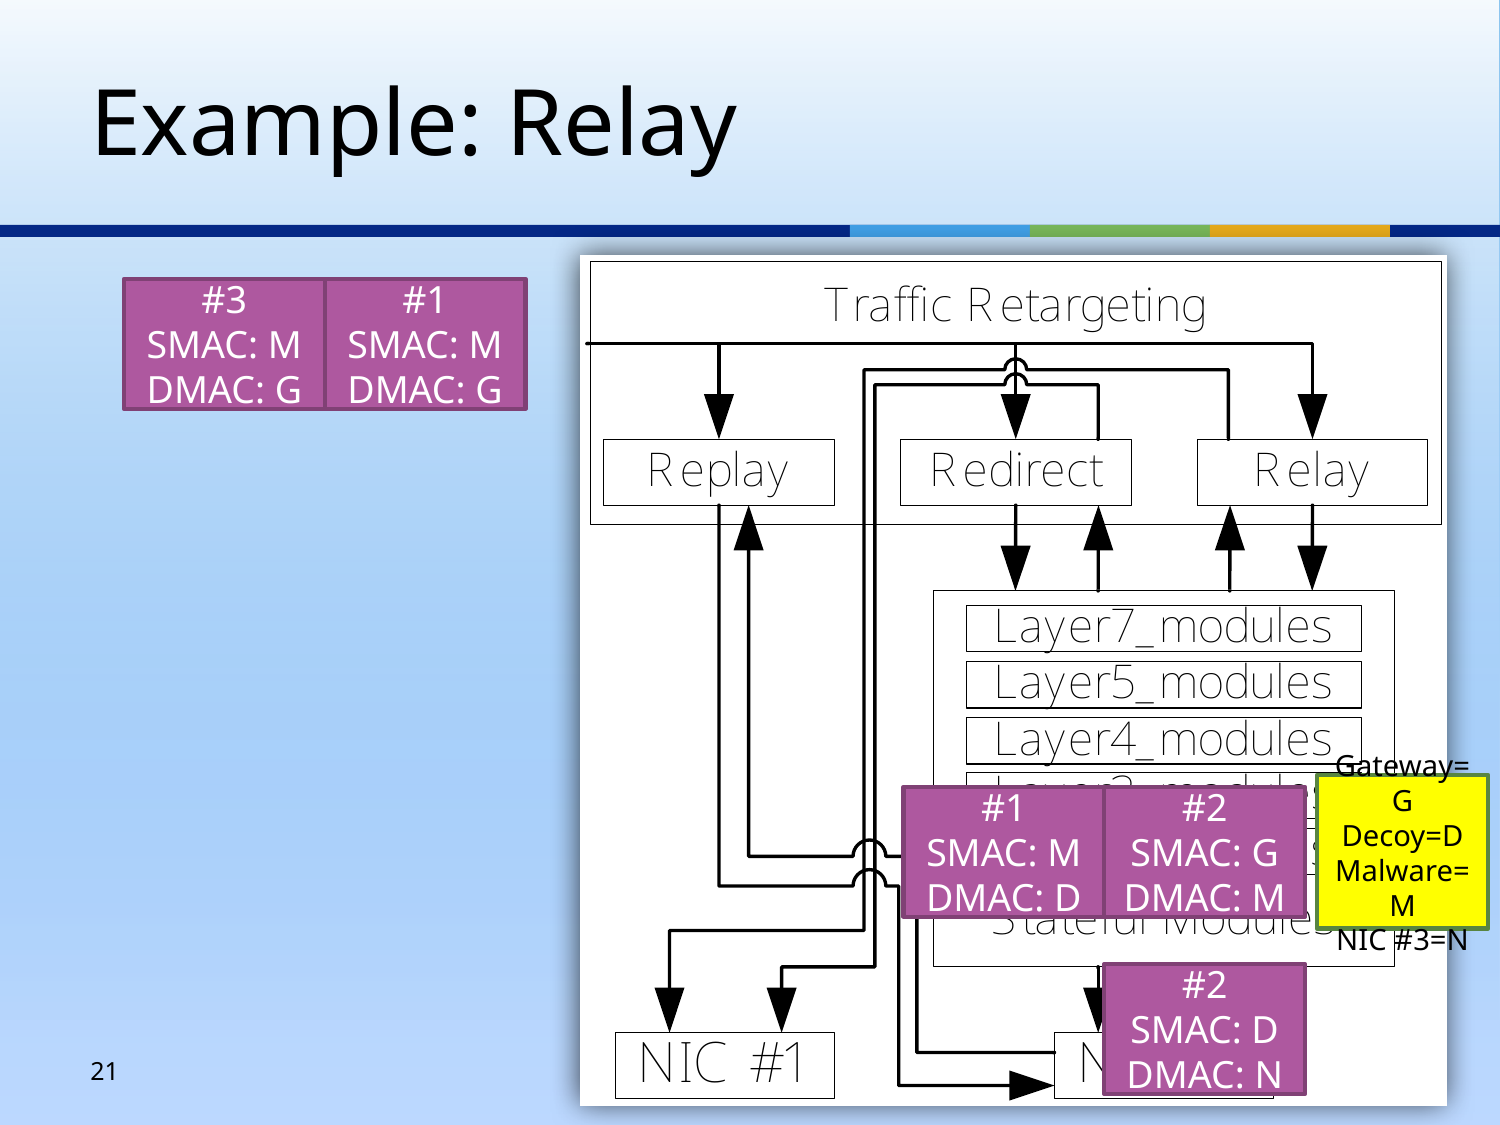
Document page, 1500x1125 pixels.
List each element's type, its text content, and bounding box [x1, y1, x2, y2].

text_box Gateway=G Decoy=D Malware=M NIC #3=N [1448, 773, 1490, 931]
text_box #1 SMAC: M DMAC: G [327, 277, 528, 411]
picture [579, 254, 1448, 1107]
title Example: Relay [75, 24, 1425, 213]
text_box #3 SMAC: M DMAC: G [122, 277, 327, 411]
slide_number 21 [75, 1042, 426, 1103]
